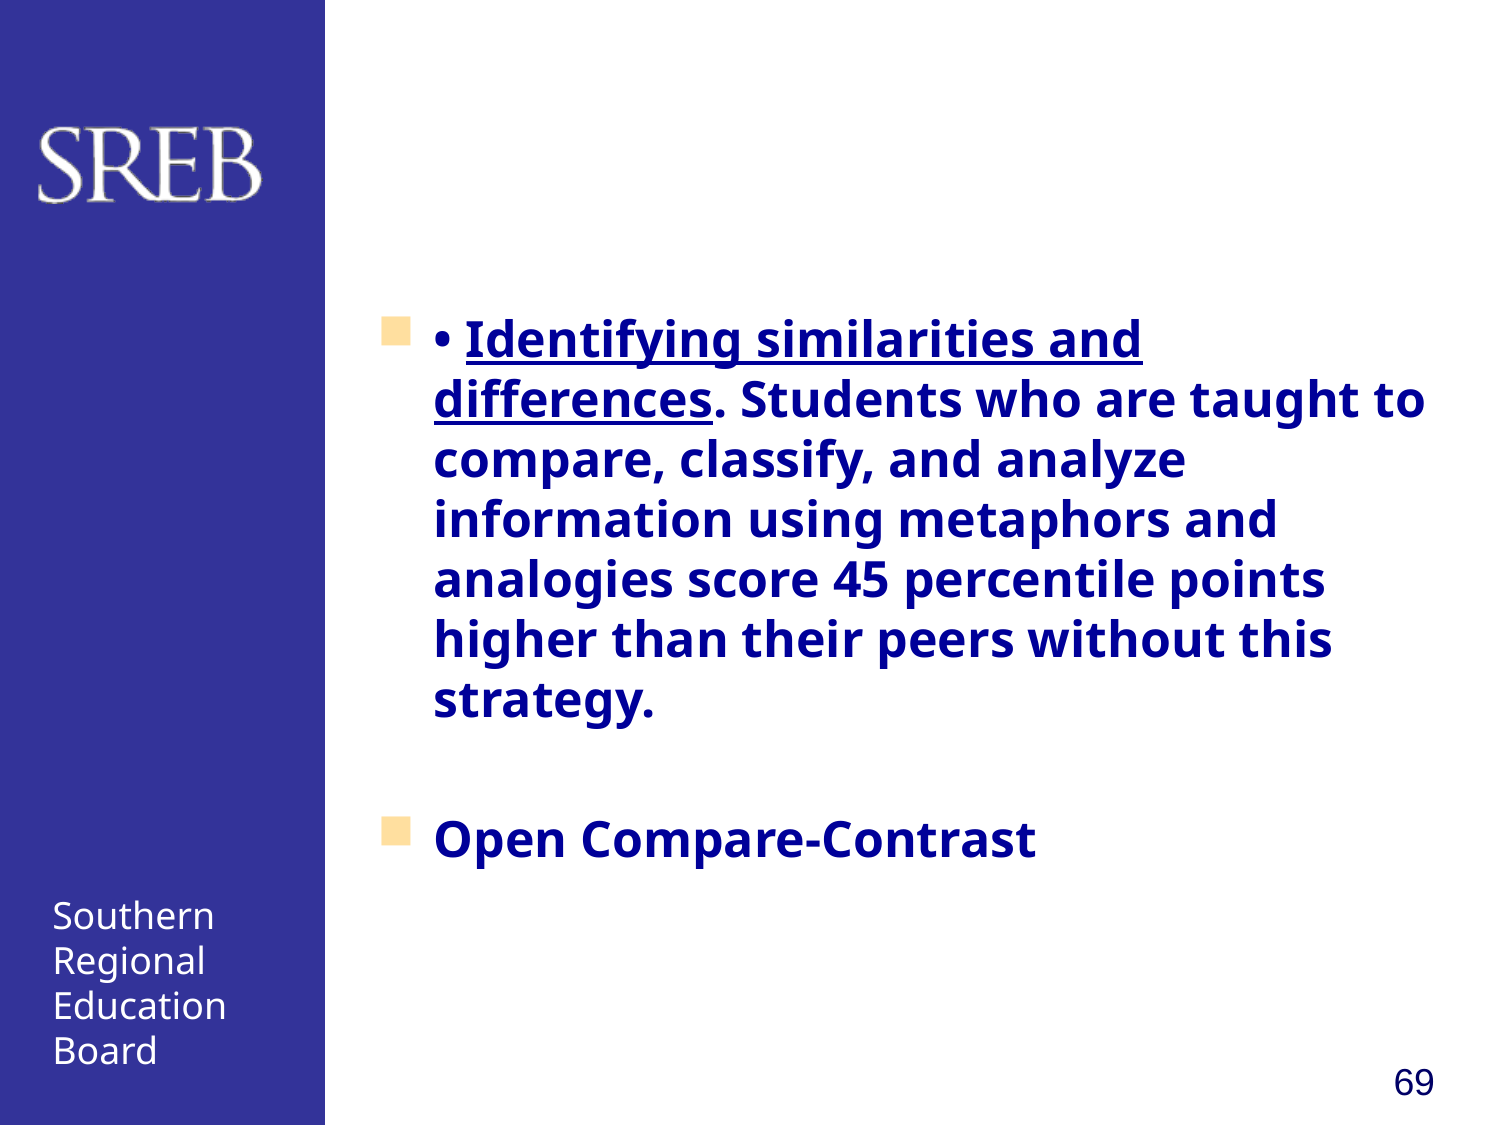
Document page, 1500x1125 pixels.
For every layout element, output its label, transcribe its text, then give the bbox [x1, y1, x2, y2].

slide_number 69 [1124, 1049, 1451, 1125]
picture [37, 124, 263, 204]
list • Identifying similarities and differences. Students who are taught to compare, classify, and analyze information using metaphors and analogies score 45 percentile points higher than their peers without this strategy. Open Compare-Contrast [362, 299, 1451, 1026]
